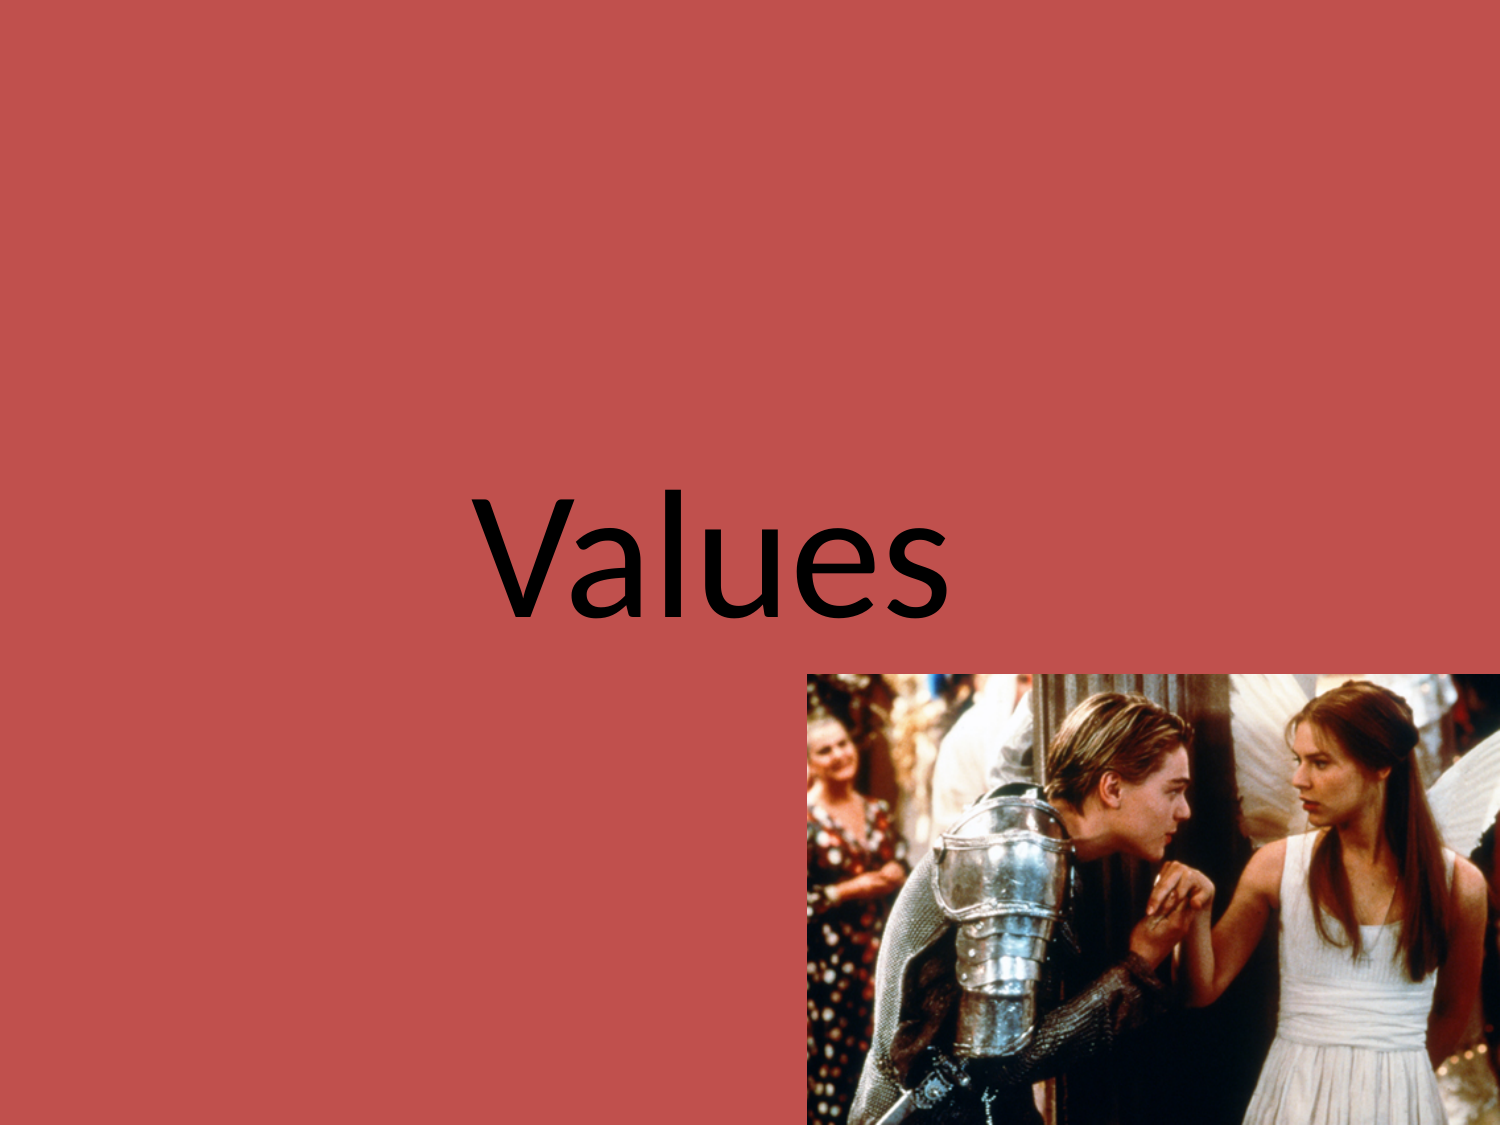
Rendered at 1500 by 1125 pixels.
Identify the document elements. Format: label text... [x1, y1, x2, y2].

picture [806, 674, 1500, 1125]
text_box Values [0, 224, 1500, 863]
